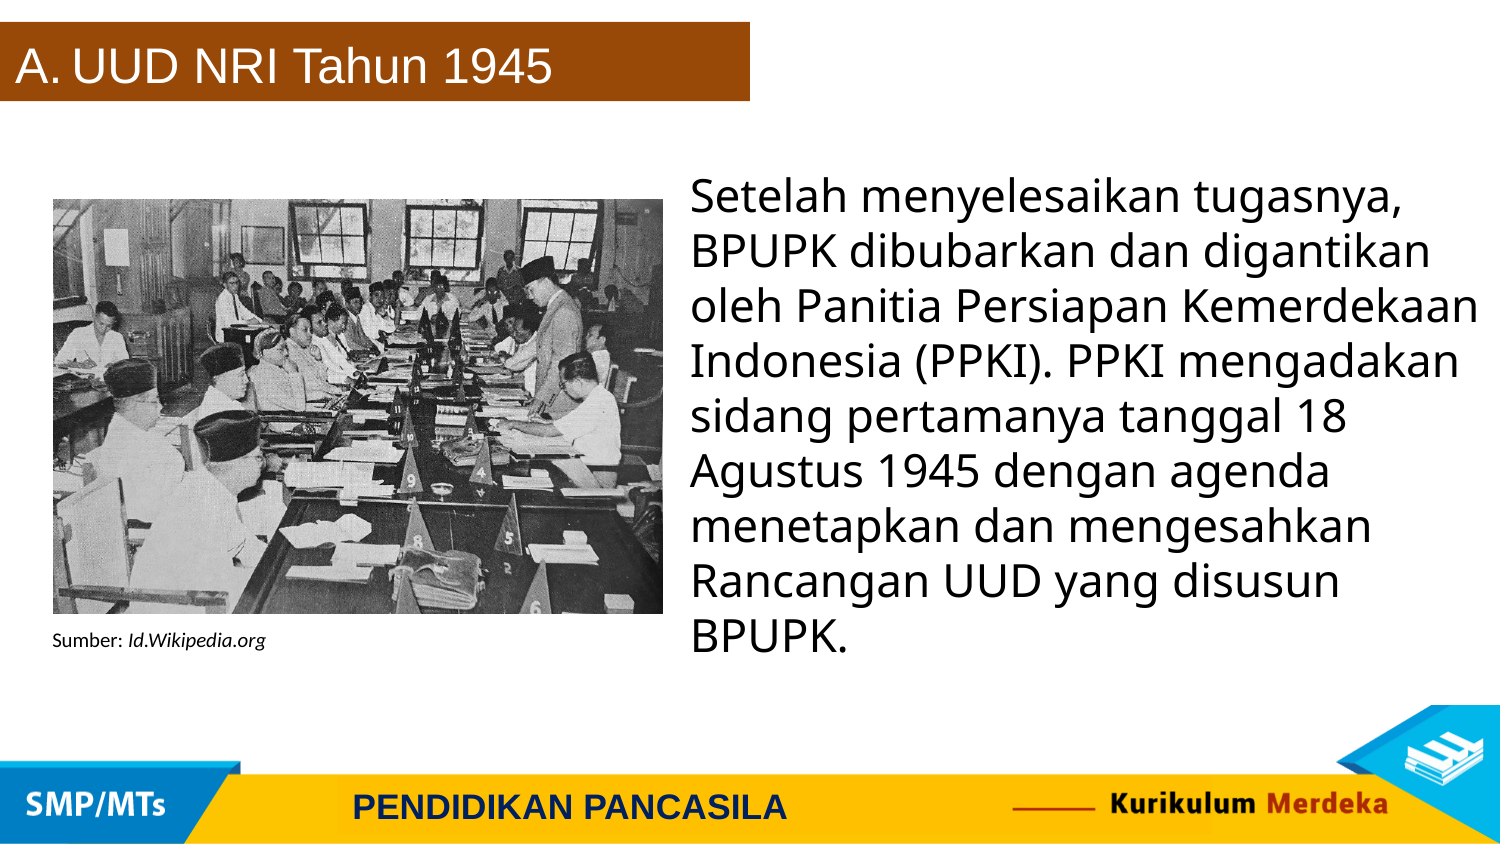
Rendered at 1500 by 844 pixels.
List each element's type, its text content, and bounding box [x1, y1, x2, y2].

text_box Setelah menyelesaikan tugasnya, BPUPK dibubarkan dan digantikan oleh Panitia Persiapan Kemerdekaan Indonesia (PPKI). PPKI mengadakan sidang pertamanya tanggal 18 Agustus 1945 dengan agenda menetapkan dan mengesahkan Rancangan UUD yang disusun BPUPK. [674, 159, 1497, 669]
picture [52, 199, 663, 614]
text_box Sumber: Id.Wikipedia.org [37, 619, 288, 659]
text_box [0, 705, 1500, 844]
text_box UUD NRI Tahun 1945 [0, 20, 752, 103]
